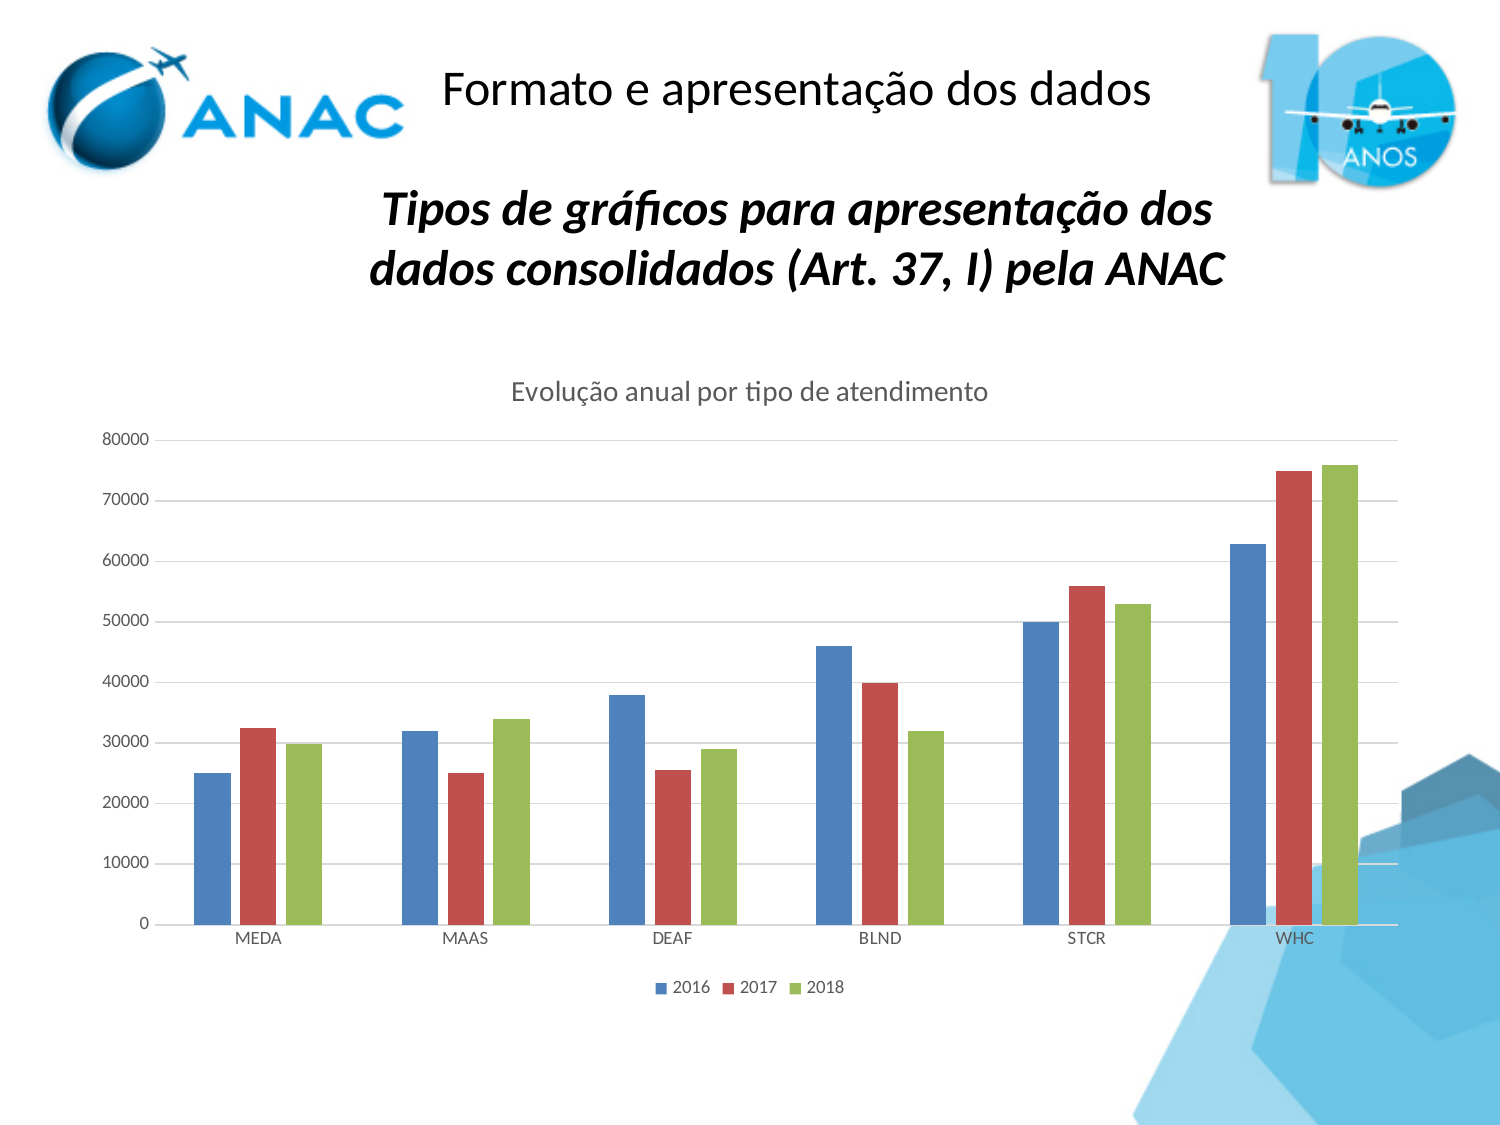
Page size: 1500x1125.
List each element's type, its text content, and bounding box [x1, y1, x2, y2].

chart [74, 349, 1426, 1005]
picture [0, 0, 1500, 1125]
text_box Formato e apresentação dos dados Tipos de gráficos para apresentação dos dados consolidados (Art. 37, I) pela ANAC [348, 48, 1247, 303]
